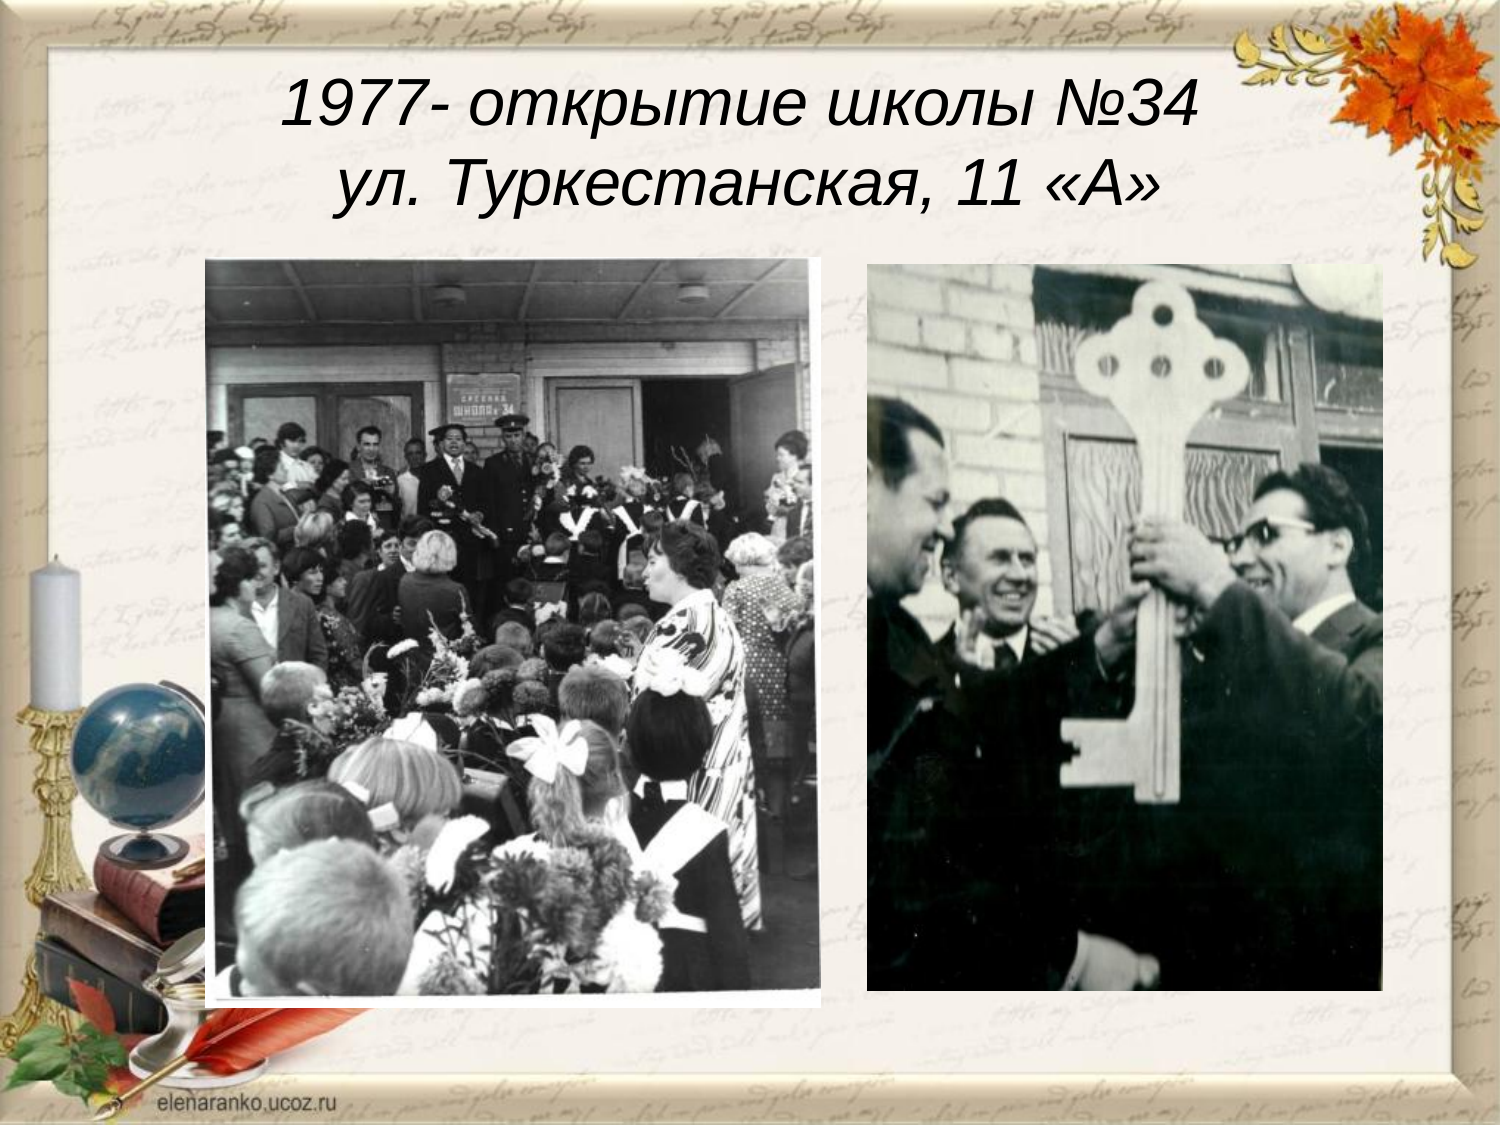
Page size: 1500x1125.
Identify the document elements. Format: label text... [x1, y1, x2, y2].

title 1977- открытие школы №34 ул. Туркестанская, 11 «А» [74, 44, 1426, 233]
picture [0, 0, 1500, 1125]
